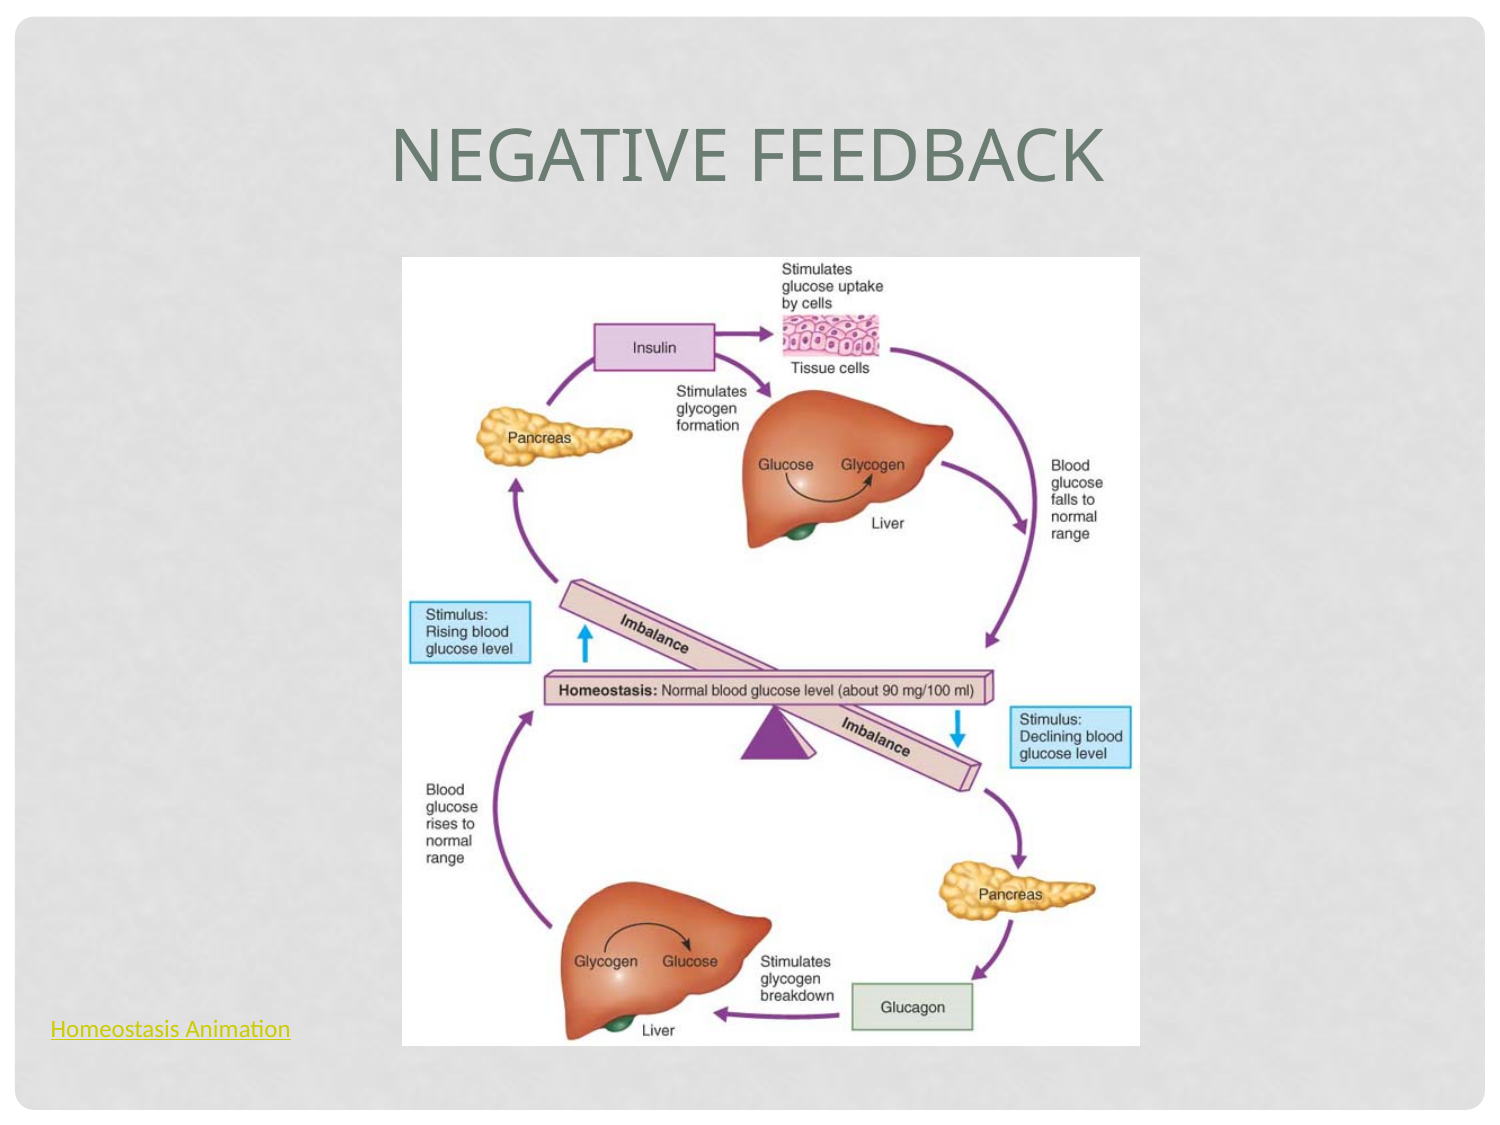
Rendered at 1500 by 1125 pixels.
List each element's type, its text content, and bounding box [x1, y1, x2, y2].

text_box Homeostasis Animation [35, 1004, 530, 1050]
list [402, 257, 1140, 1046]
title Negative Feedback [69, 66, 1425, 238]
